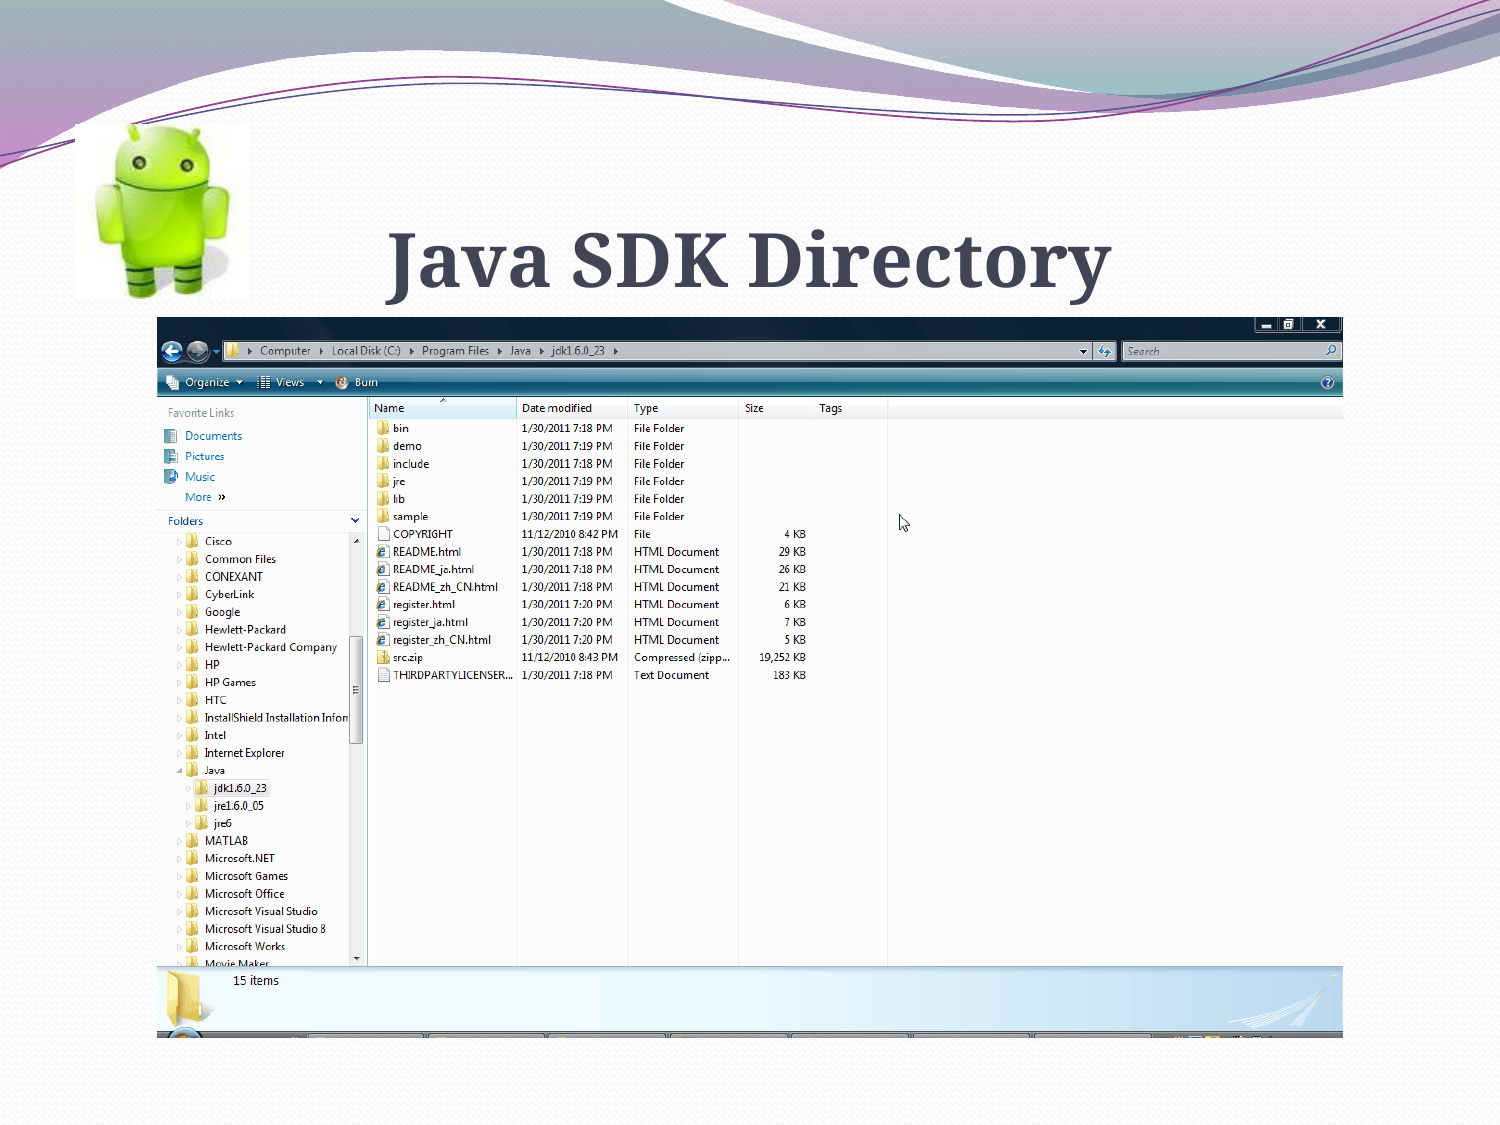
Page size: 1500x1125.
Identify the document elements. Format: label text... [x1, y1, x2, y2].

title Java SDK Directory [75, 115, 1425, 303]
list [157, 317, 1343, 1038]
